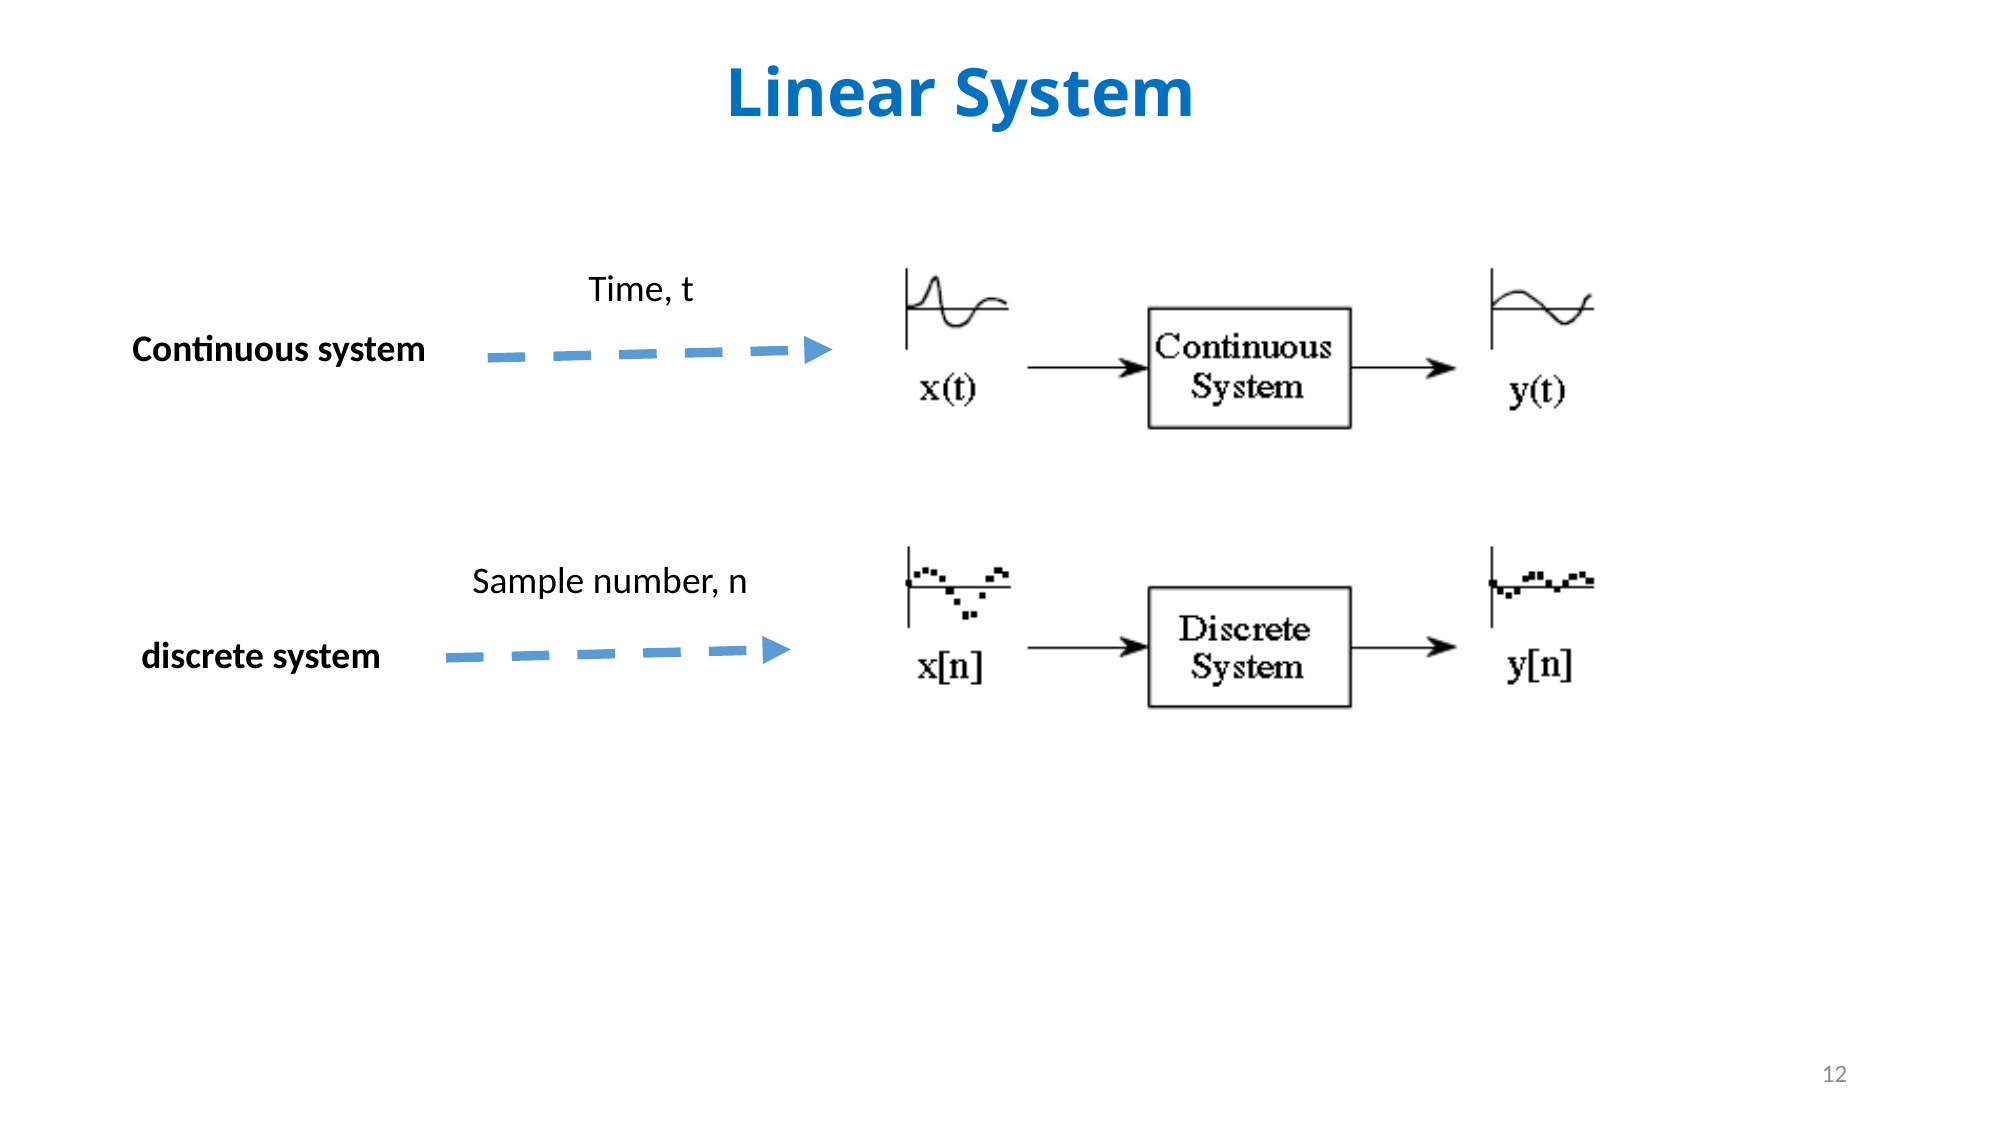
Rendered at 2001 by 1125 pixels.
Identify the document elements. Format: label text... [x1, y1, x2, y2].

text_box Linear System [710, 42, 1229, 138]
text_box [445, 649, 791, 658]
text_box Time, t [573, 256, 718, 316]
text_box Sample number, n [457, 548, 764, 609]
text_box discrete system [126, 623, 397, 683]
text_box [487, 349, 833, 358]
slide_number 12 [1412, 1042, 1863, 1103]
picture [824, 252, 1641, 752]
text_box Continuous system [117, 316, 450, 377]
